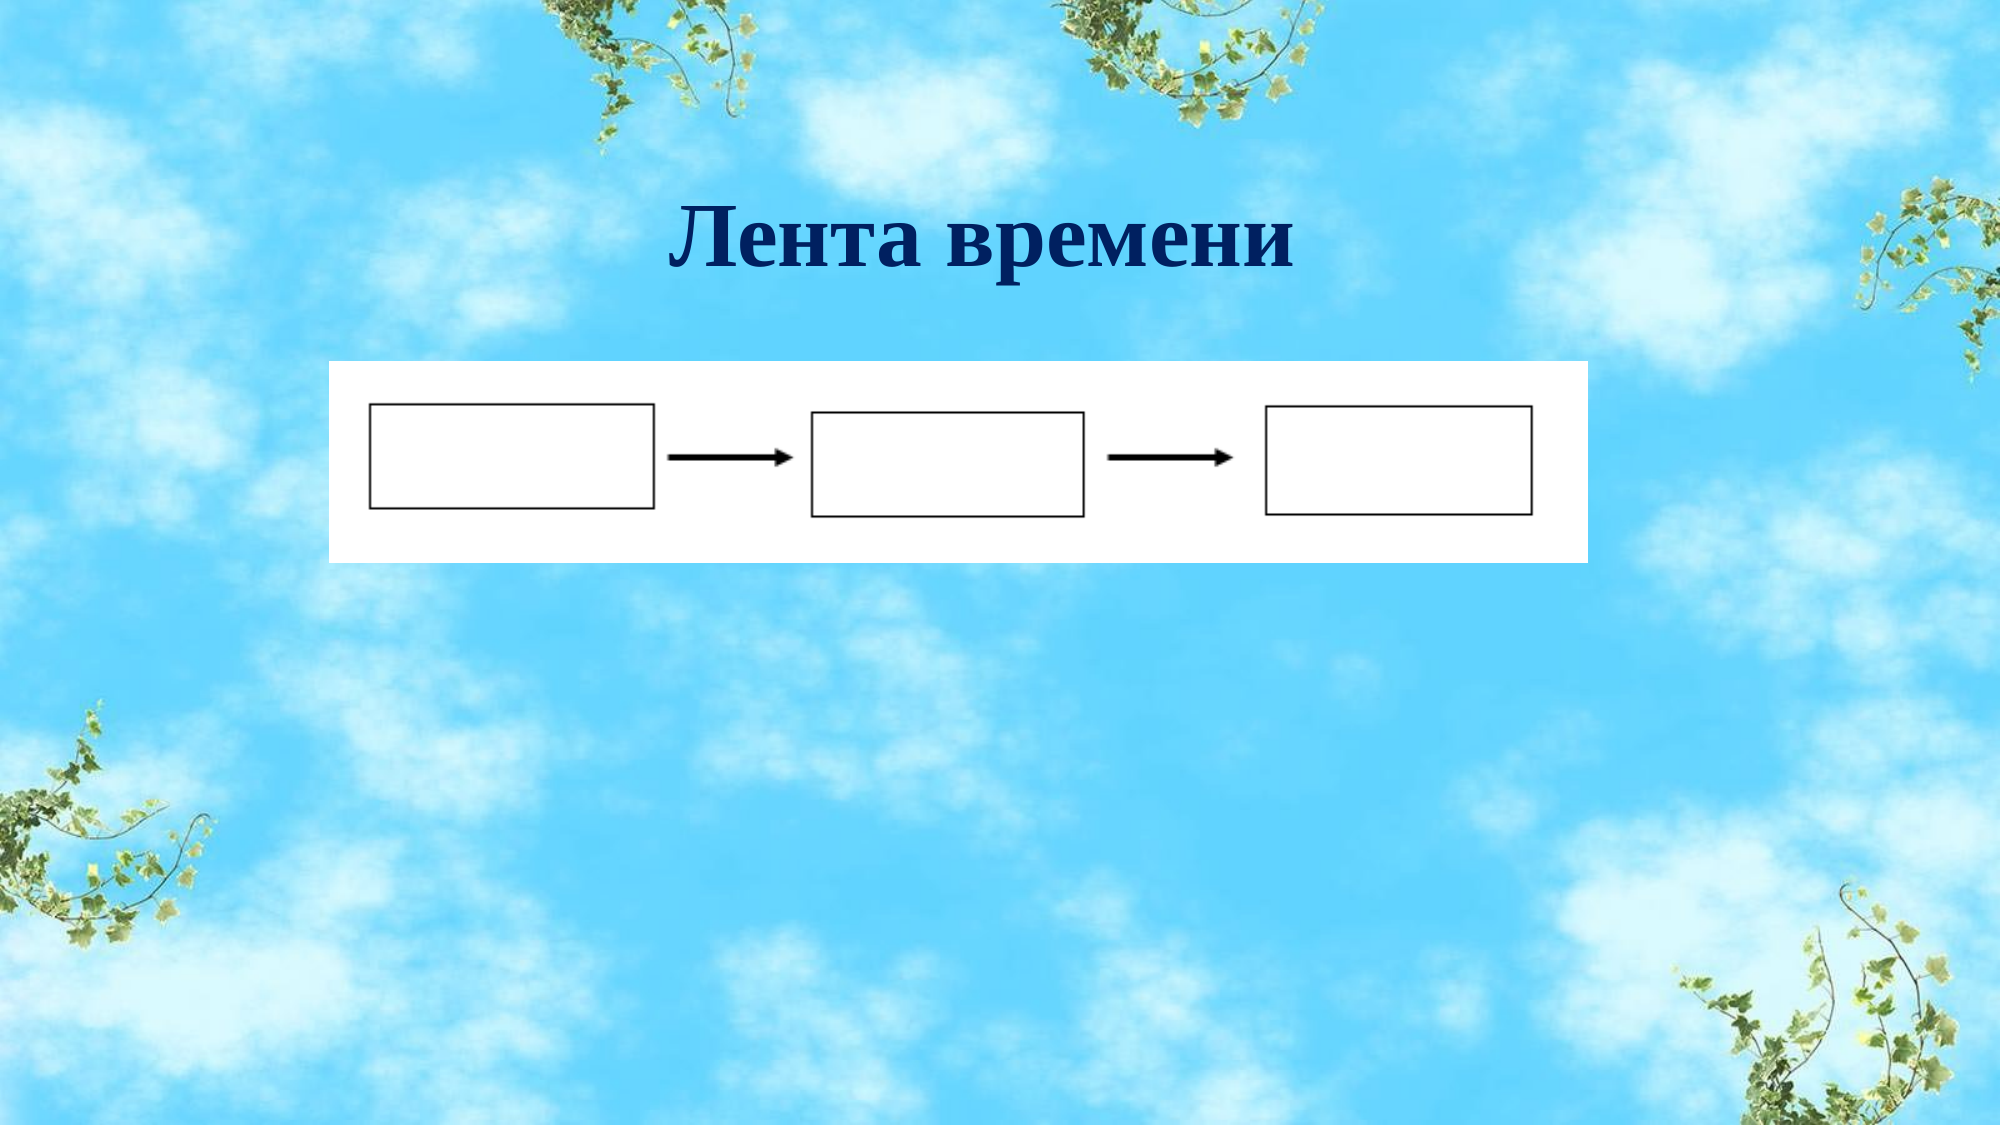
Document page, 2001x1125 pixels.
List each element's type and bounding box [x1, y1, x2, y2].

picture [329, 361, 1588, 563]
list [0, 0, 2000, 1125]
